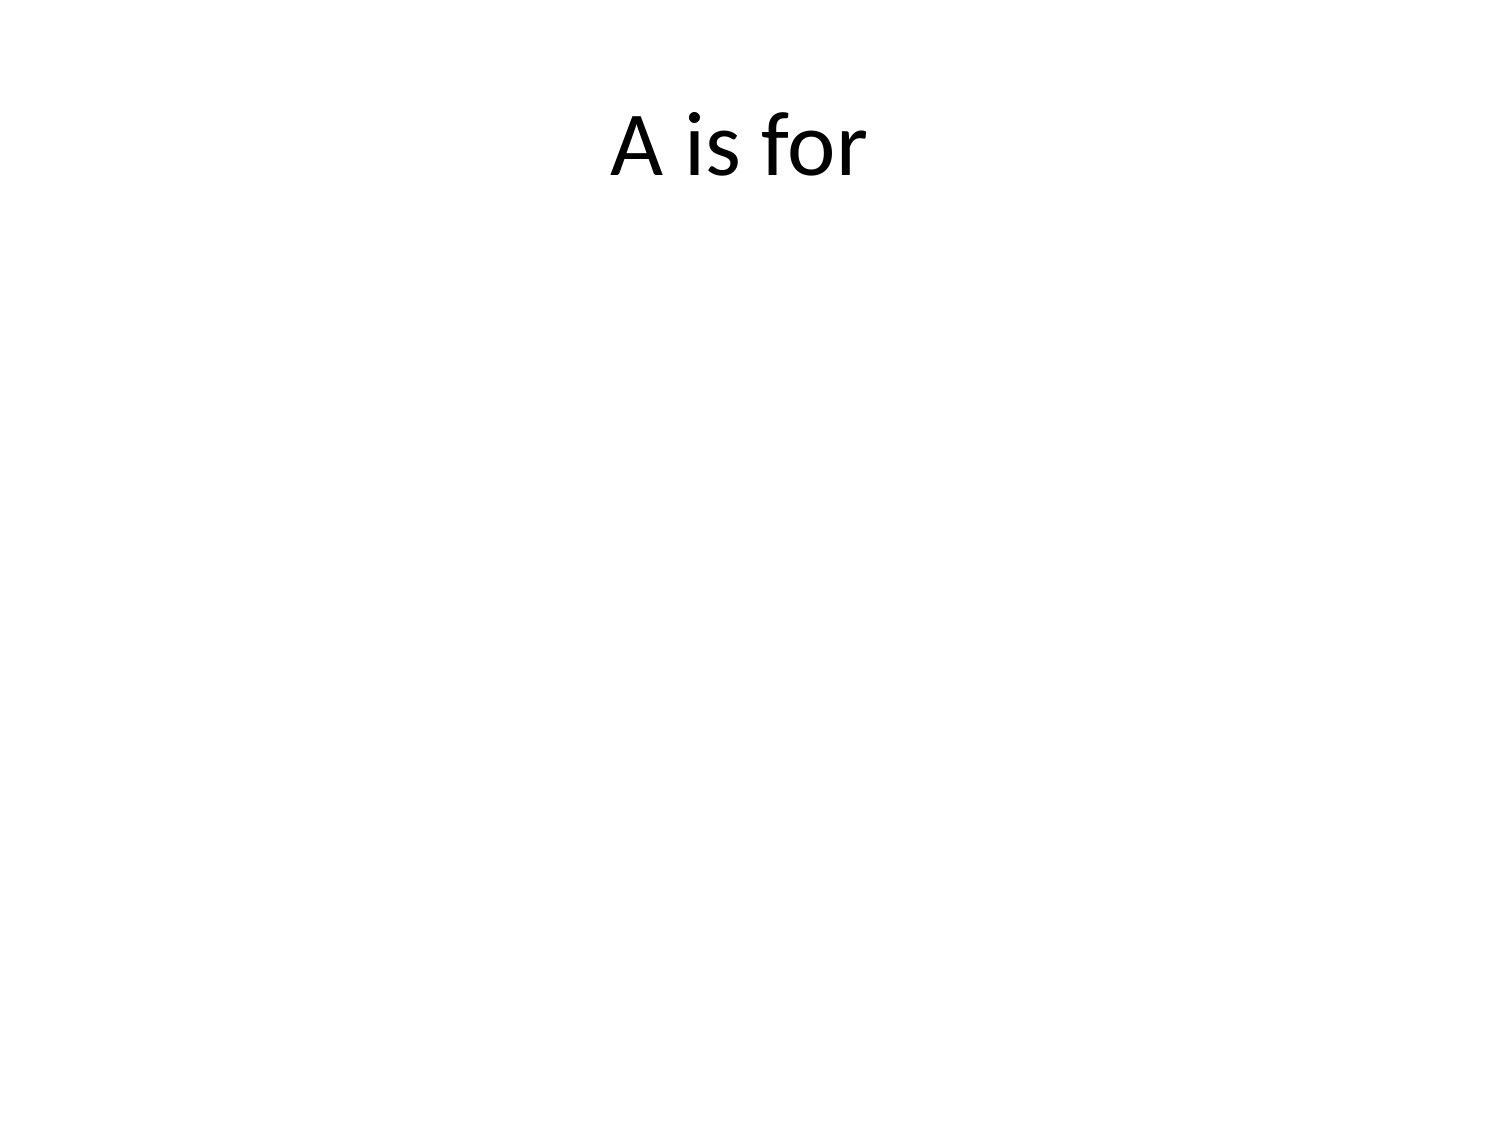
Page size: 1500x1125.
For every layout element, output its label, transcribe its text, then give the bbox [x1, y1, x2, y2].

title A is for [75, 45, 1425, 233]
